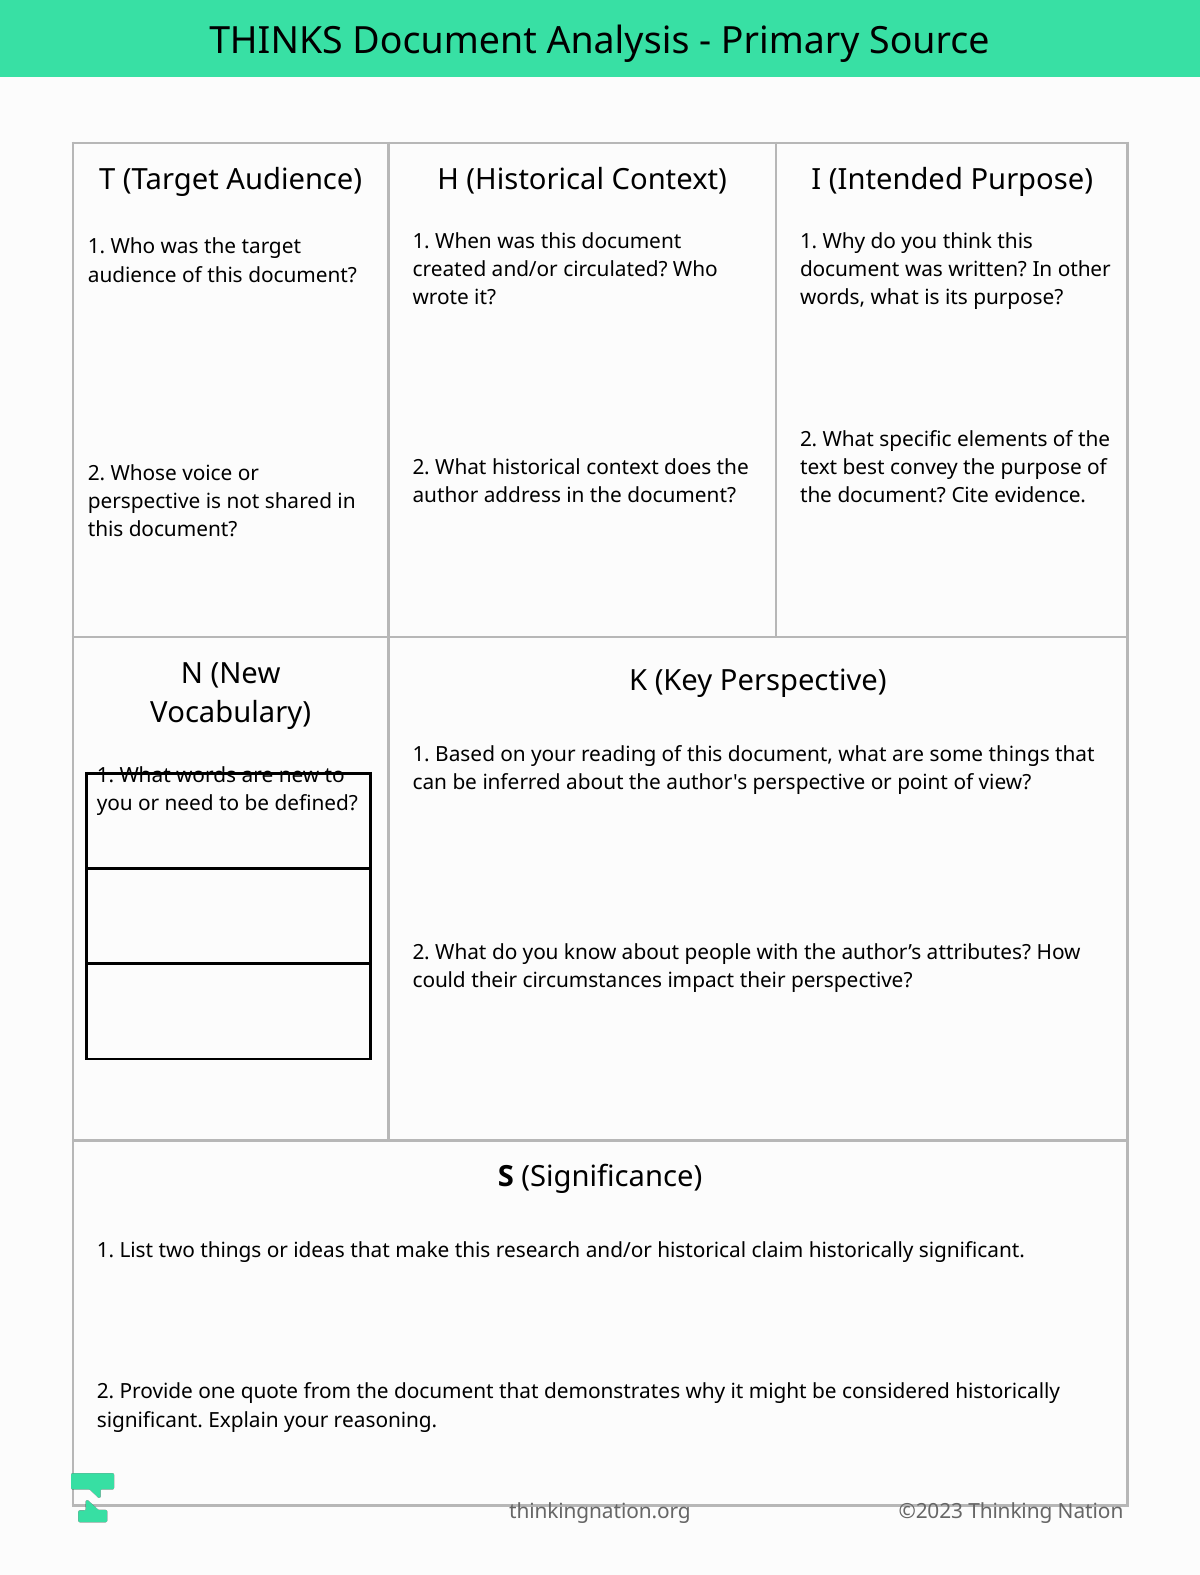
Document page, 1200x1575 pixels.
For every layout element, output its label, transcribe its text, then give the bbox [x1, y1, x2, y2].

text_box ©2023 Thinking Nation [854, 1483, 1139, 1532]
table_header [88, 775, 369, 867]
table_cell N (New Vocabulary) 1. What words are new to you or need to be defined? [74, 638, 387, 1139]
text_box THINKS Document Analysis - Primary Source [0, 0, 1200, 77]
picture [58, 1463, 127, 1532]
text_box thinkingnation.org [457, 1483, 742, 1532]
table_cell K (Key Perspective) 1. Based on your reading of this document, what are some things that can be inferred about the author's perspective or point of view? 2. What do you know about people with the author’s attributes? How could their circumstances impact their perspective? [390, 638, 1126, 1139]
table_cell S (Significance) 1. List two things or ideas that make this research and/or historical claim historically significant. 2. Provide one quote from the document that demonstrates why it might be considered historically significant. Explain your reasoning. [74, 1142, 1126, 1504]
table_header T (Target Audience) 1. Who was the target audience of this document? 2. Whose voice or perspective is not shared in this document? [74, 144, 387, 636]
table_header I (Intended Purpose) 1. Why do you think this document was written? In other words, what is its purpose? 2. What specific elements of the text best convey the purpose of the document? Cite evidence. [777, 144, 1126, 636]
table_cell [88, 965, 369, 1058]
table_cell [88, 870, 369, 962]
table_header H (Historical Context) 1. When was this document created and/or circulated? Who wrote it? 2. What historical context does the author address in the document? [390, 144, 775, 636]
